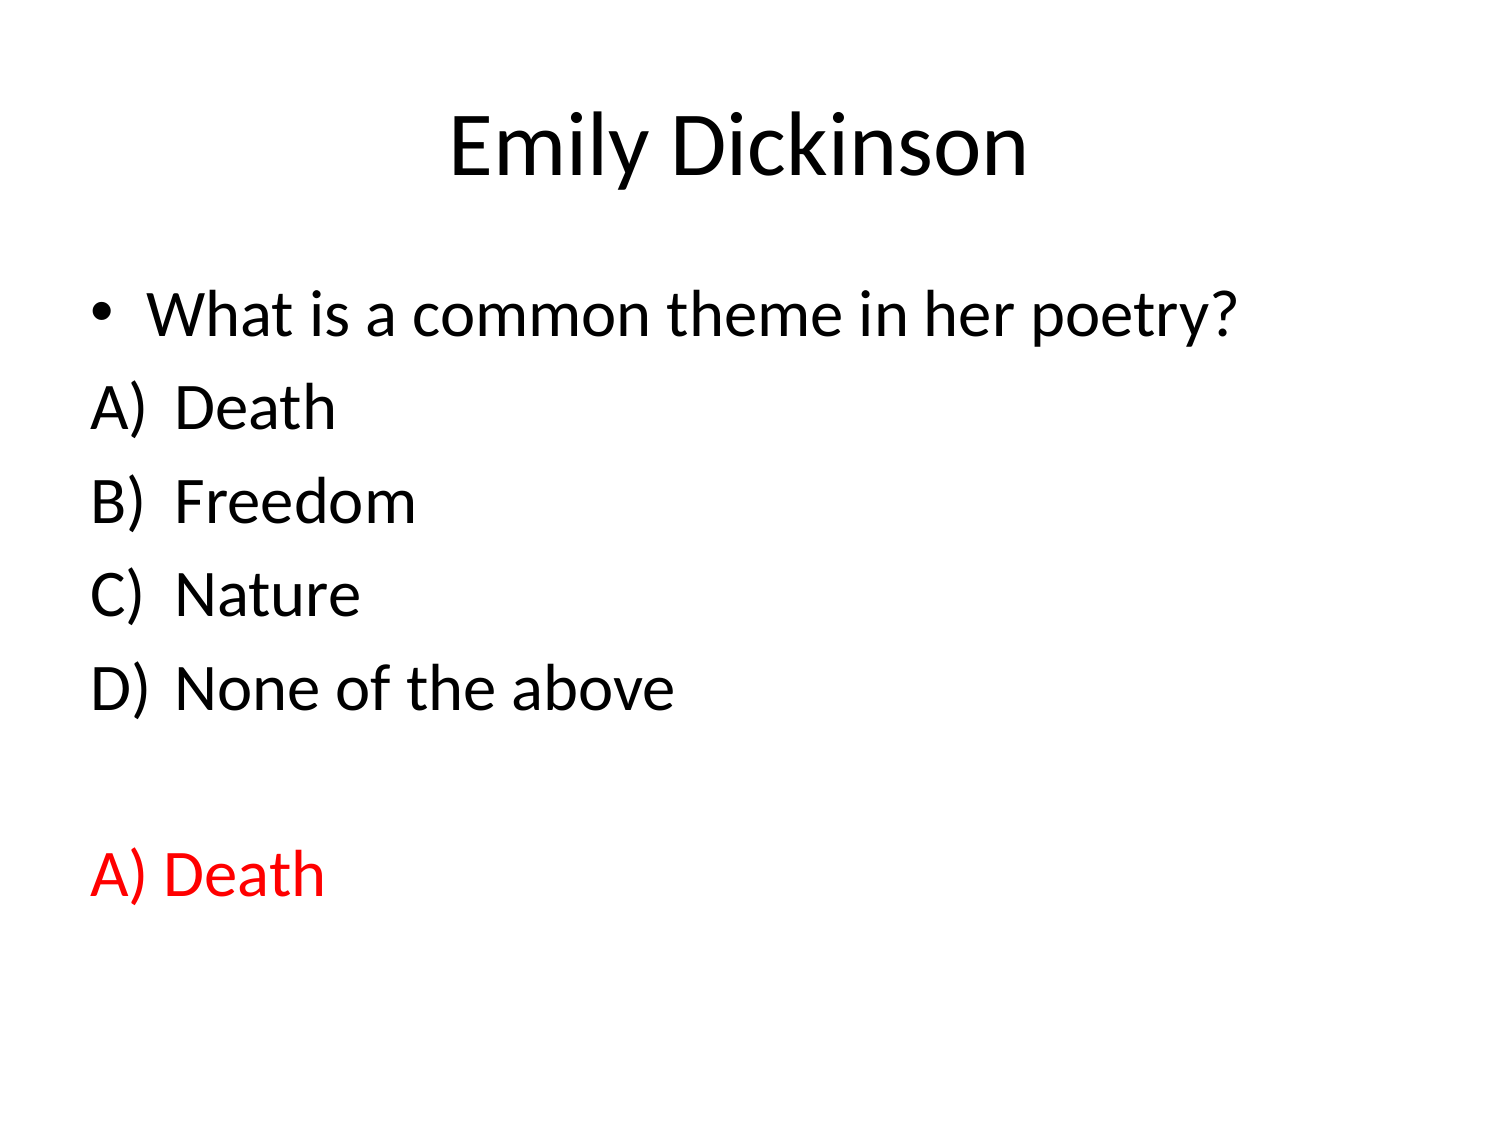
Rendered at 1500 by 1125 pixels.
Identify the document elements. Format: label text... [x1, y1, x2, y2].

title Emily Dickinson [75, 45, 1425, 233]
list What is a common theme in her poetry? Death Freedom Nature None of the above A) Death [75, 262, 1425, 1005]
